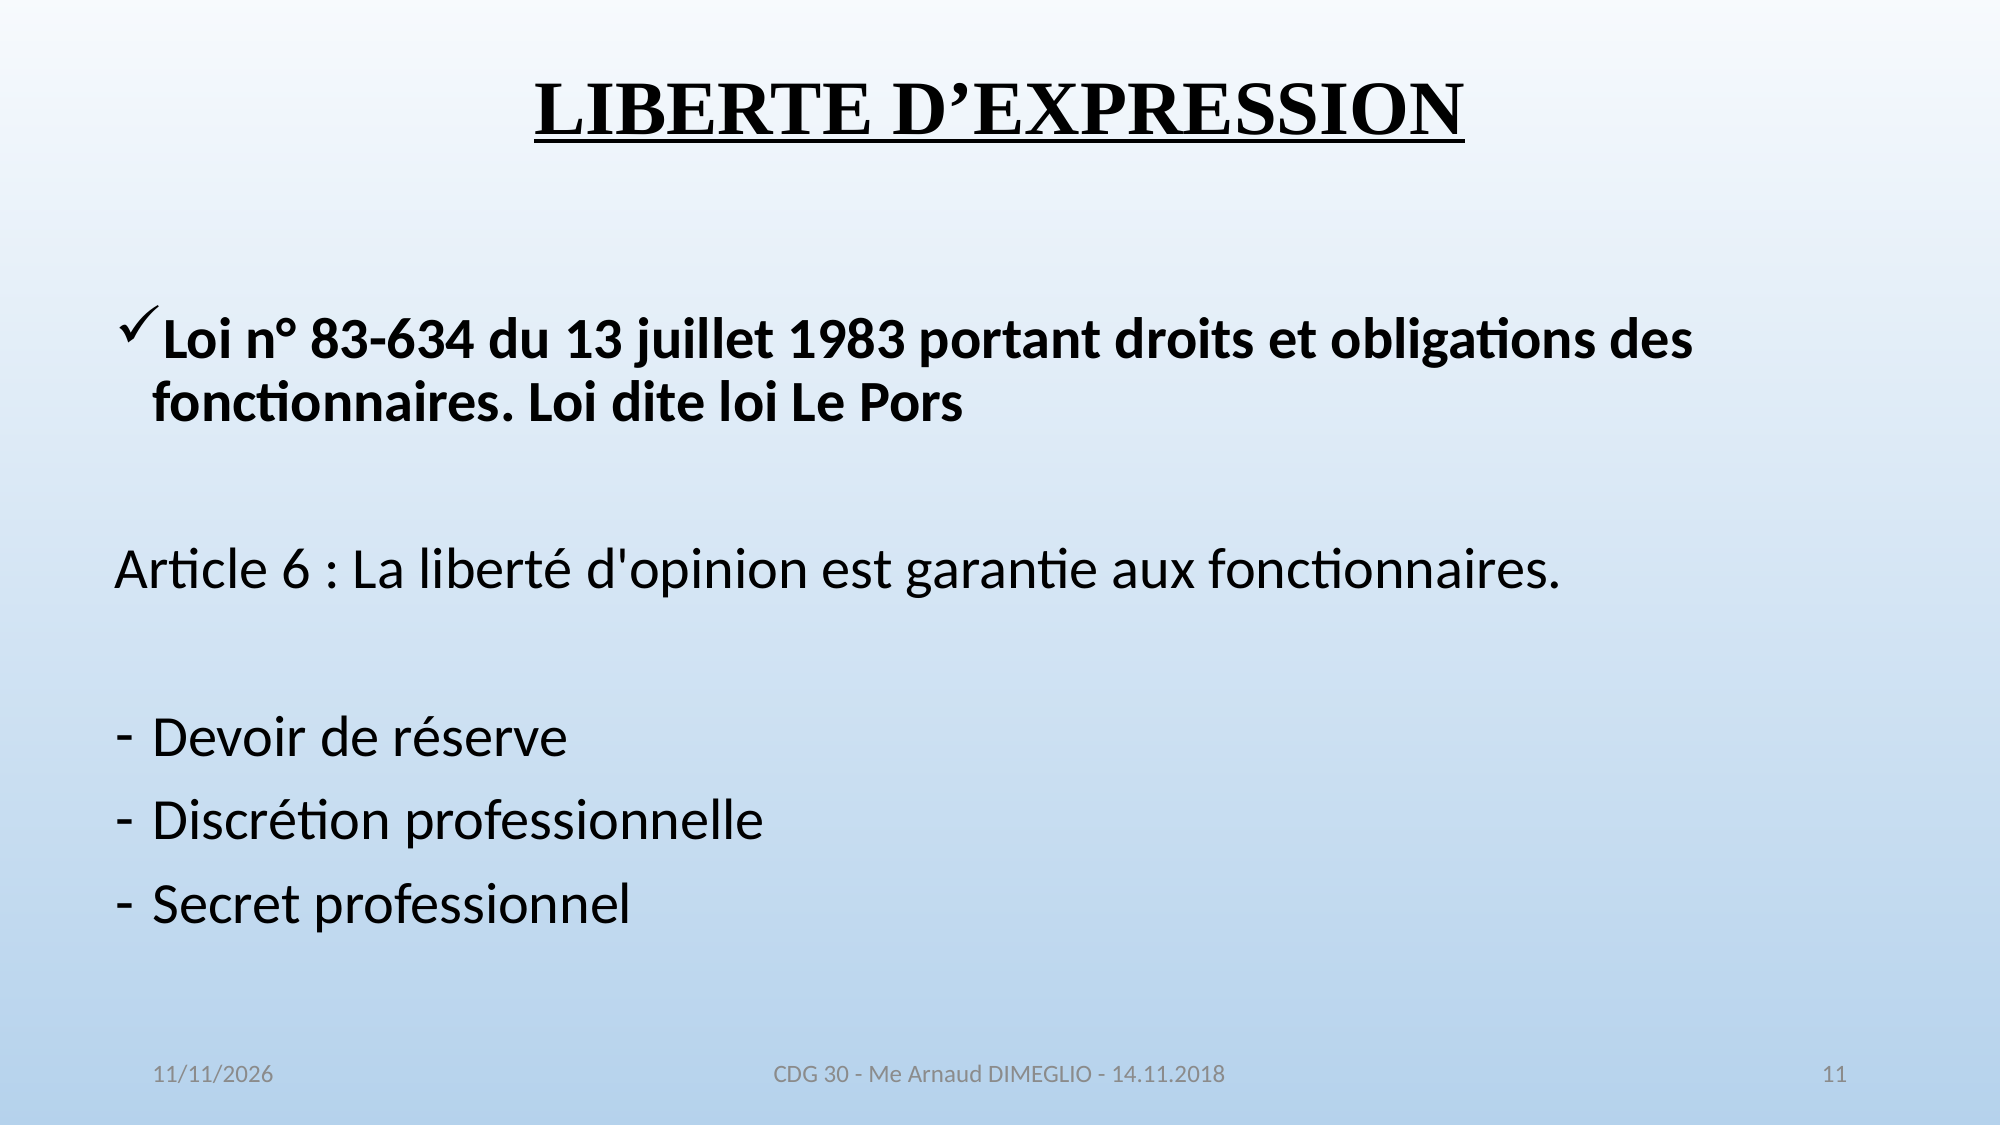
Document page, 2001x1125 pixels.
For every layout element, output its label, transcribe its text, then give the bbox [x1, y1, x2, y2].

list Loi n° 83-634 du 13 juillet 1983 portant droits et obligations des fonctionnaires. Loi dite loi Le Pors Article 6 : La liberté d'opinion est garantie aux fonctionnaires. Devoir de réserve Discrétion professionnelle Secret professionnel [99, 210, 1825, 1066]
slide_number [137, 1042, 588, 1103]
slide_number 11 [1412, 1042, 1863, 1103]
title LIBERTE D’EXPRESSION [137, 59, 1863, 252]
footer CDG 30 - Me Arnaud DIMEGLIO - 14.11.2018 [662, 1042, 1338, 1103]
